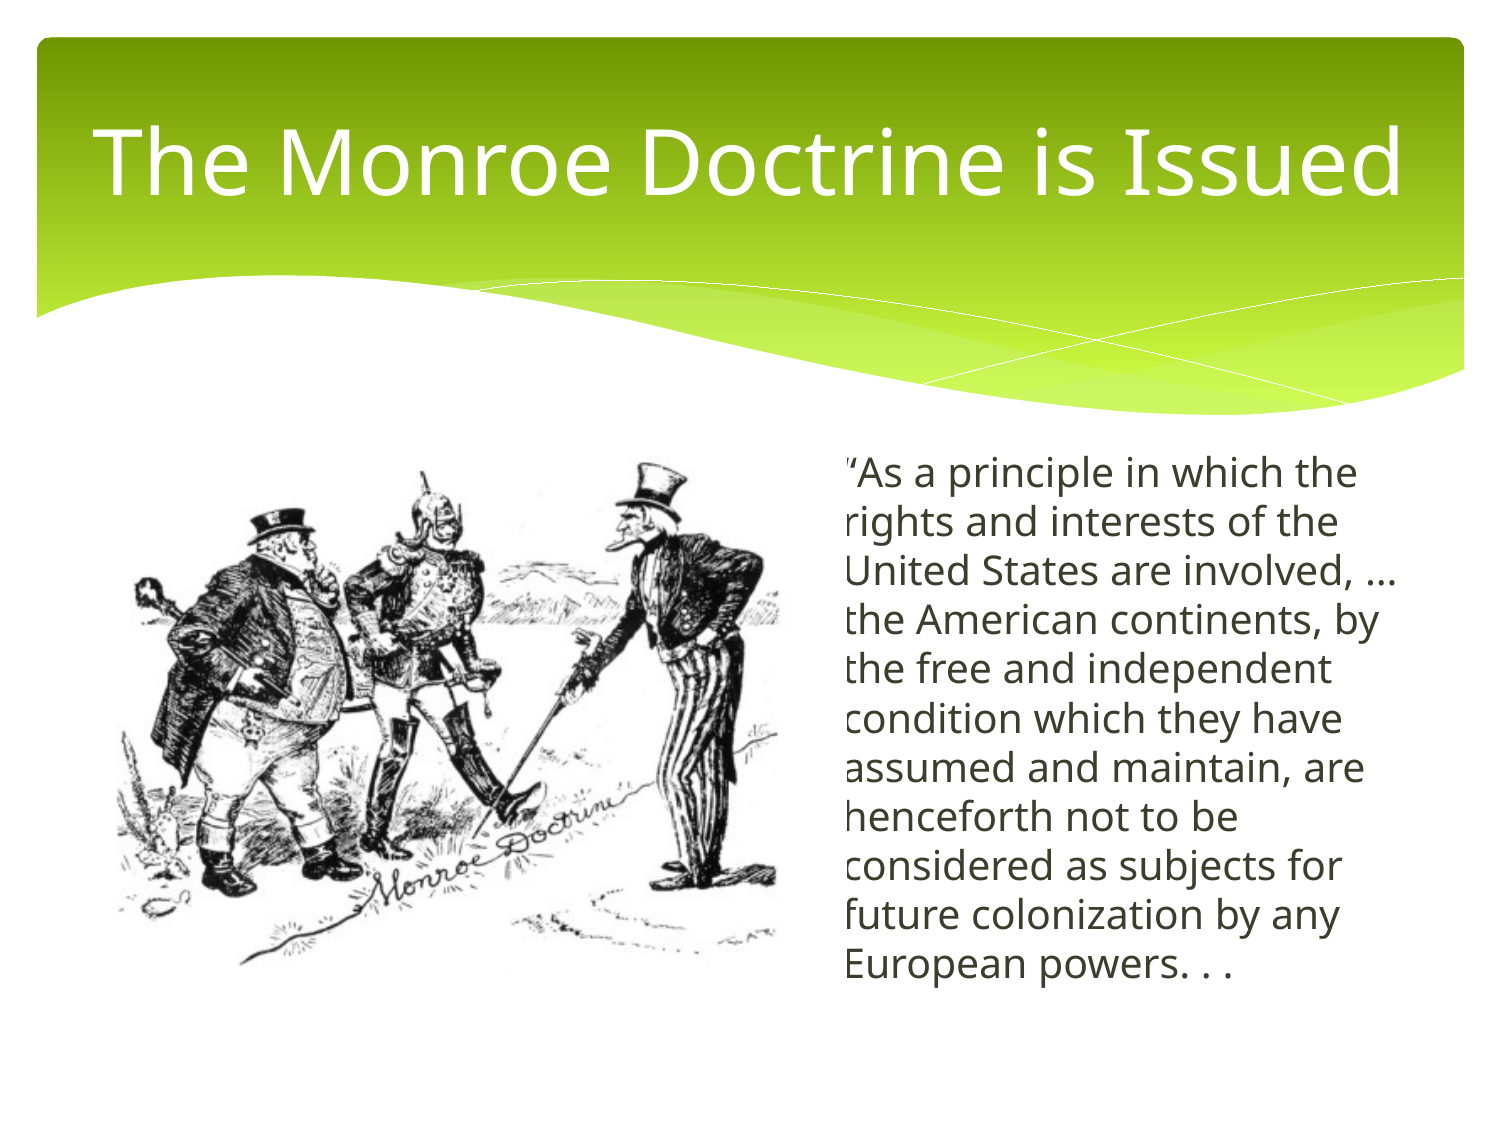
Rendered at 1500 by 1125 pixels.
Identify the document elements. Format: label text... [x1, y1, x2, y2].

picture [49, 414, 847, 1013]
title The Monroe Doctrine is Issued [75, 55, 1425, 261]
list “As a principle in which the rights and interests of the United States are involved, … the American continents, by the free and independent condition which they have assumed and maintain, are henceforth not to be considered as subjects for future colonization by any European powers. . . [852, 438, 1438, 1005]
